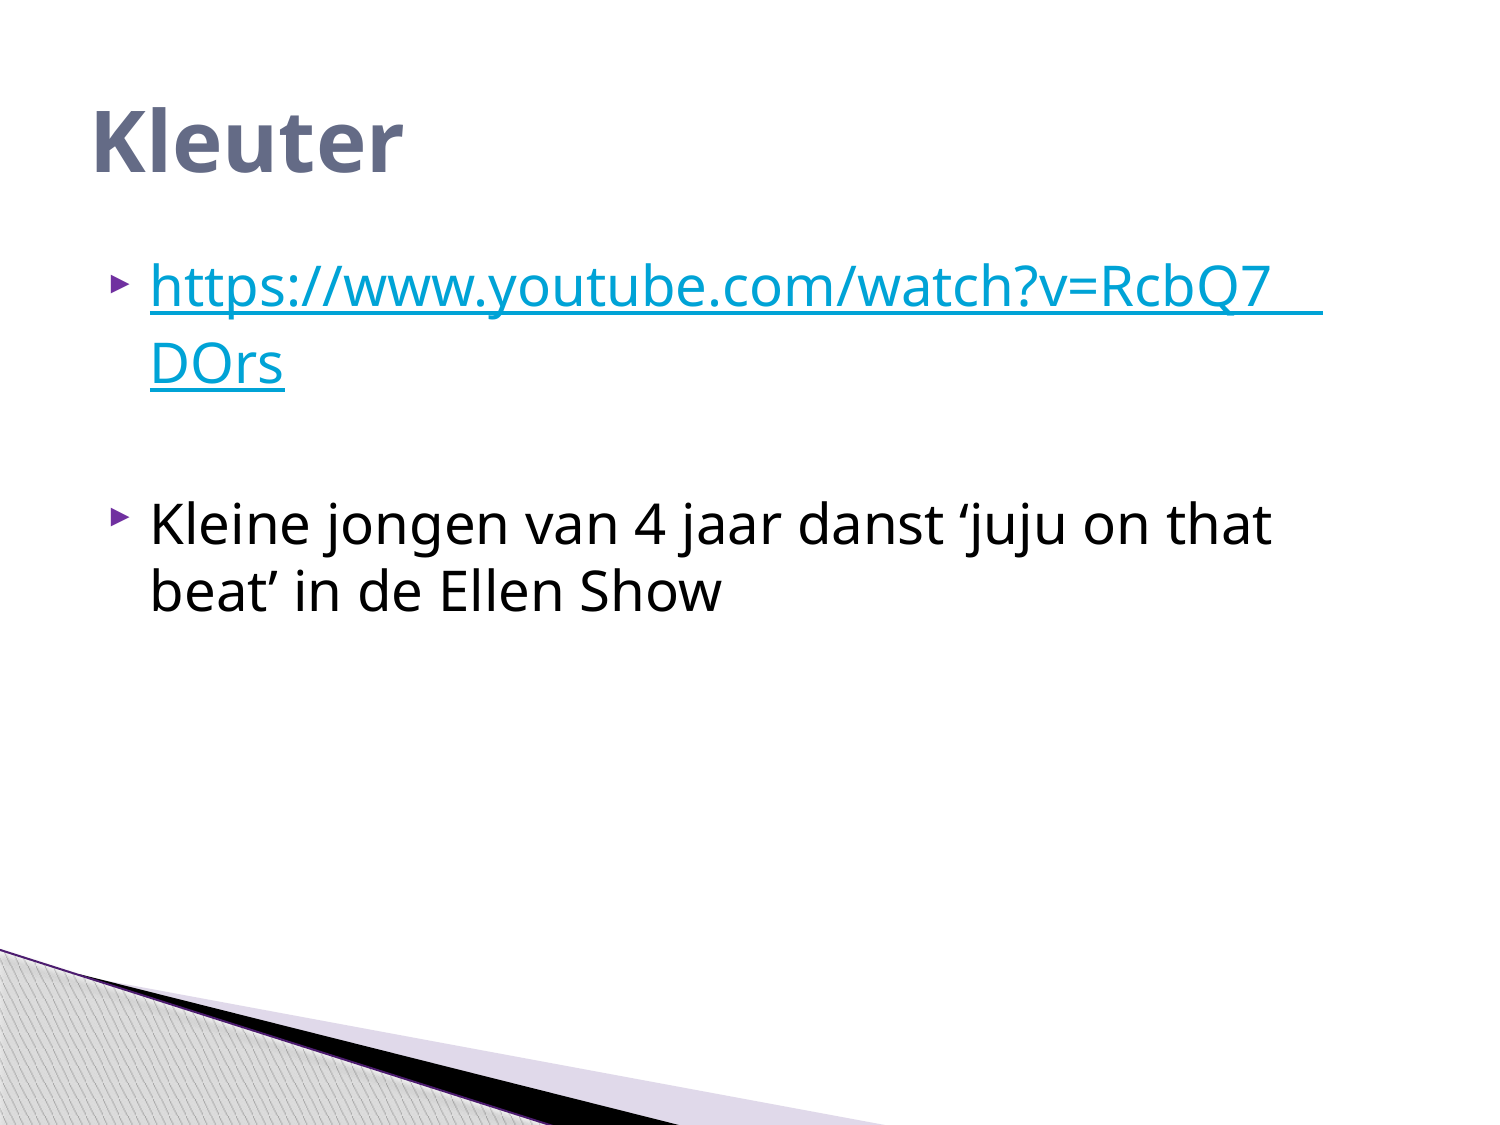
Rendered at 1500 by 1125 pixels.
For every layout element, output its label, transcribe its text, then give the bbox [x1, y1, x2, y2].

list https://www.youtube.com/watch?v=RcbQ7__DOrs Kleine jongen van 4 jaar danst ‘juju on that beat’ in de Ellen Show [75, 243, 1425, 986]
title Kleuter [75, 45, 1425, 233]
